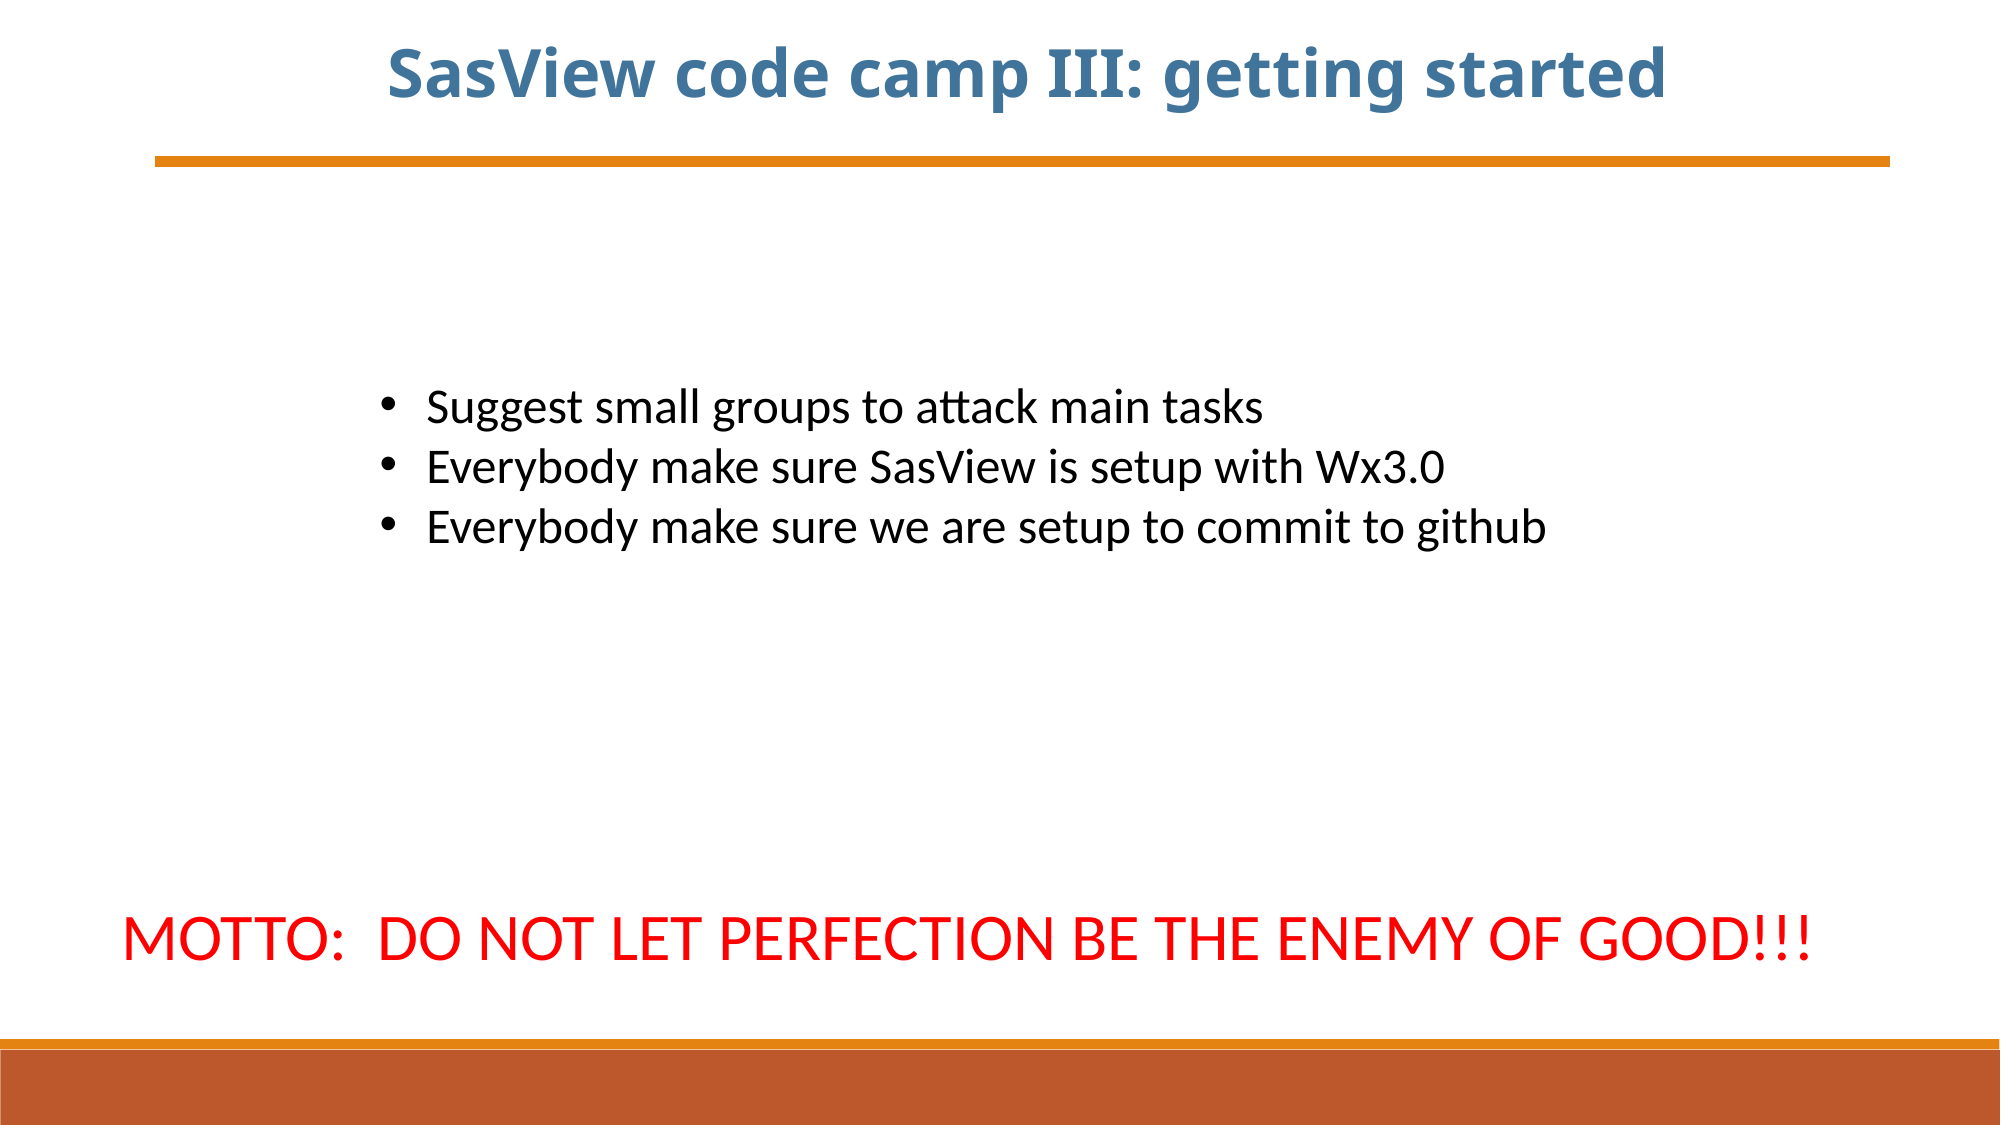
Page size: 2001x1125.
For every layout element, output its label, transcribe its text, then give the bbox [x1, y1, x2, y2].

text_box Suggest small groups to attack main tasks Everybody make sure SasView is setup with Wx3.0 Everybody make sure we are setup to commit to github [364, 366, 1574, 561]
text_box SasView code camp III: getting started [373, 23, 1685, 119]
text_box MOTTO: DO NOT LET PERFECTION BE THE ENEMY OF GOOD!!! [106, 886, 1832, 981]
